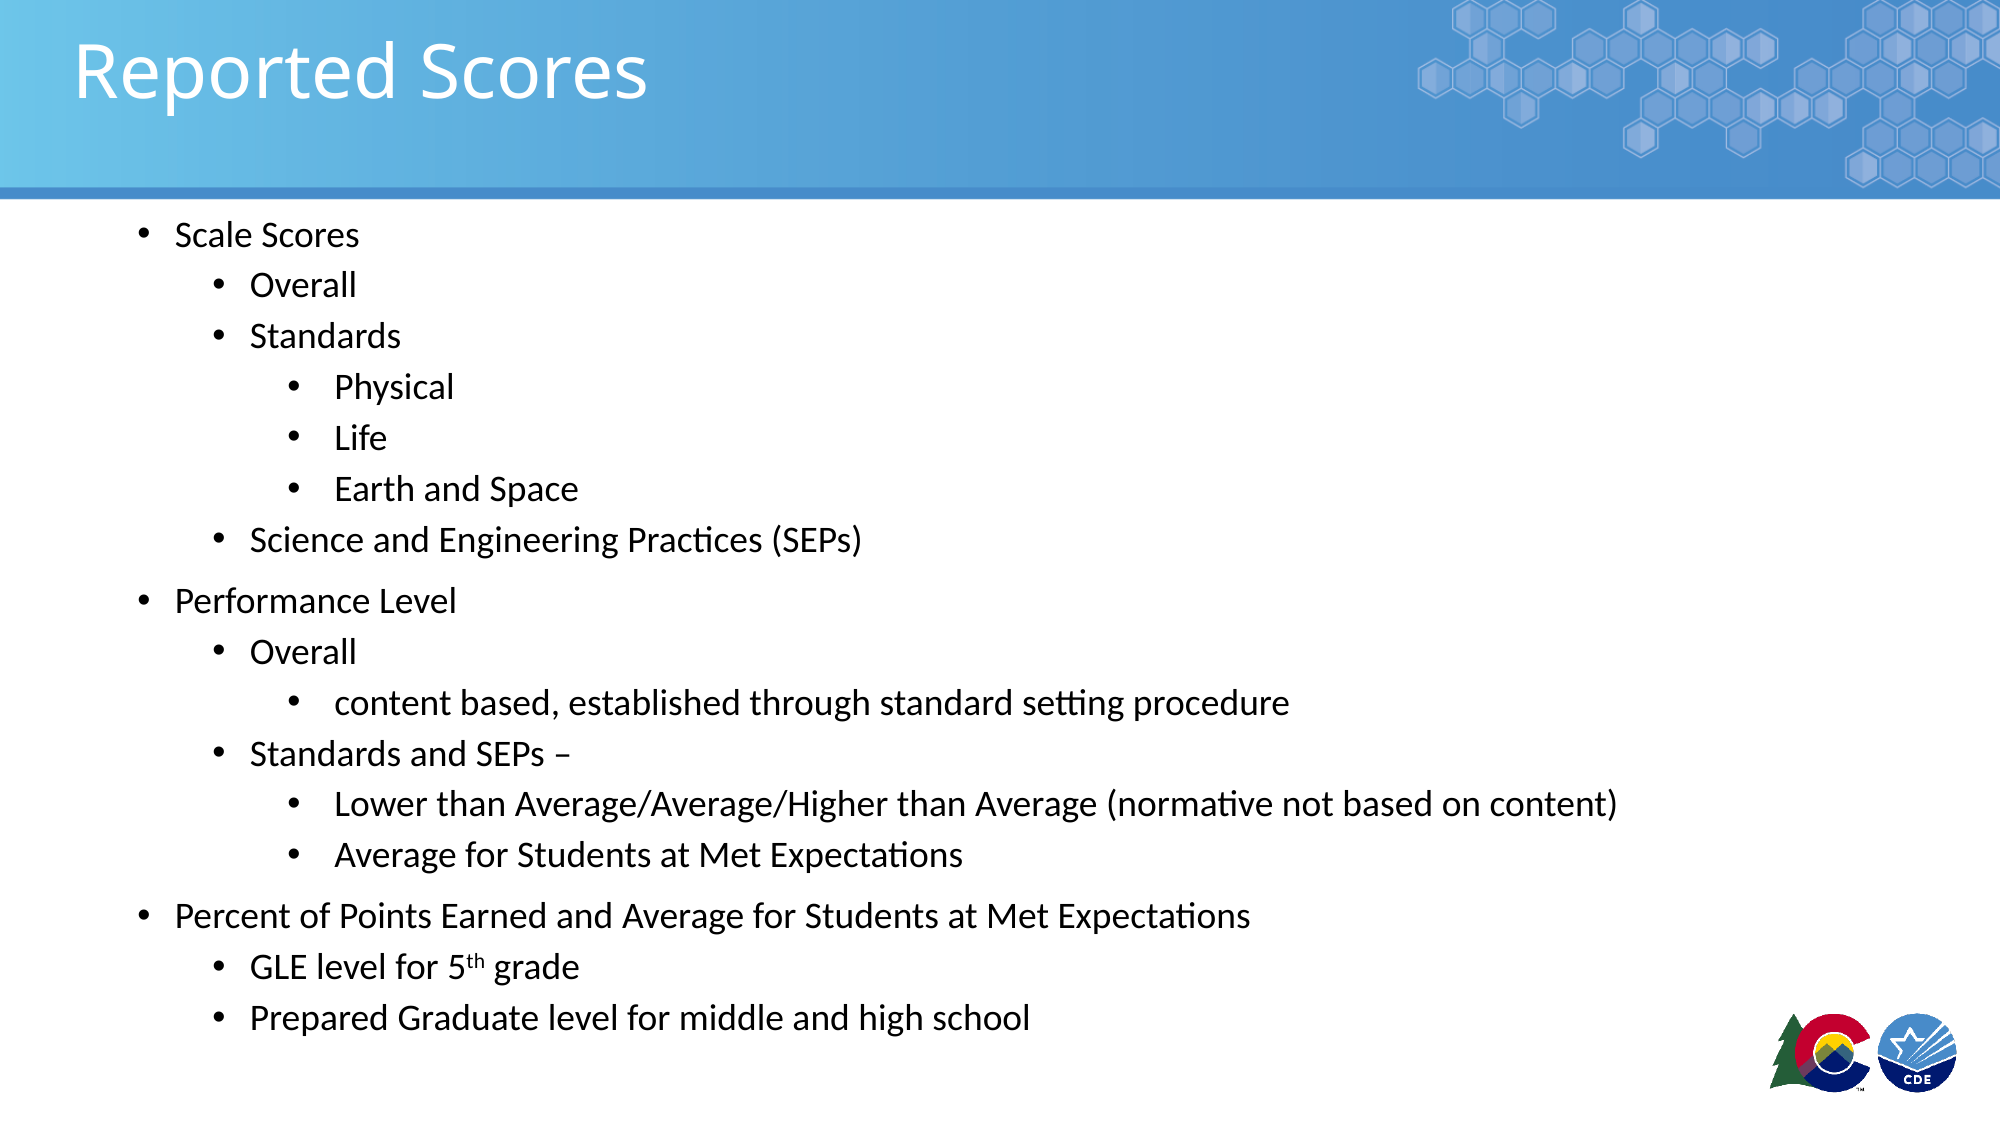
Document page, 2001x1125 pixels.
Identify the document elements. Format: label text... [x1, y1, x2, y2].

title Reported Scores [72, 33, 1396, 182]
list Scale Scores Overall Standards Physical Life Earth and Space Science and Engineering Practices (SEPs) Performance Level Overall content based, established through standard setting procedure Standards and SEPs – Lower than Average/Average/Higher than Average (normative not based on content) Average for Students at Met Expectations Percent of Points Earned and Average for Students at Met Expectations GLE level for 5th grade Prepared Graduate level for middle and high school [137, 214, 1863, 929]
picture [1768, 1012, 1957, 1093]
picture [0, 0, 2000, 200]
